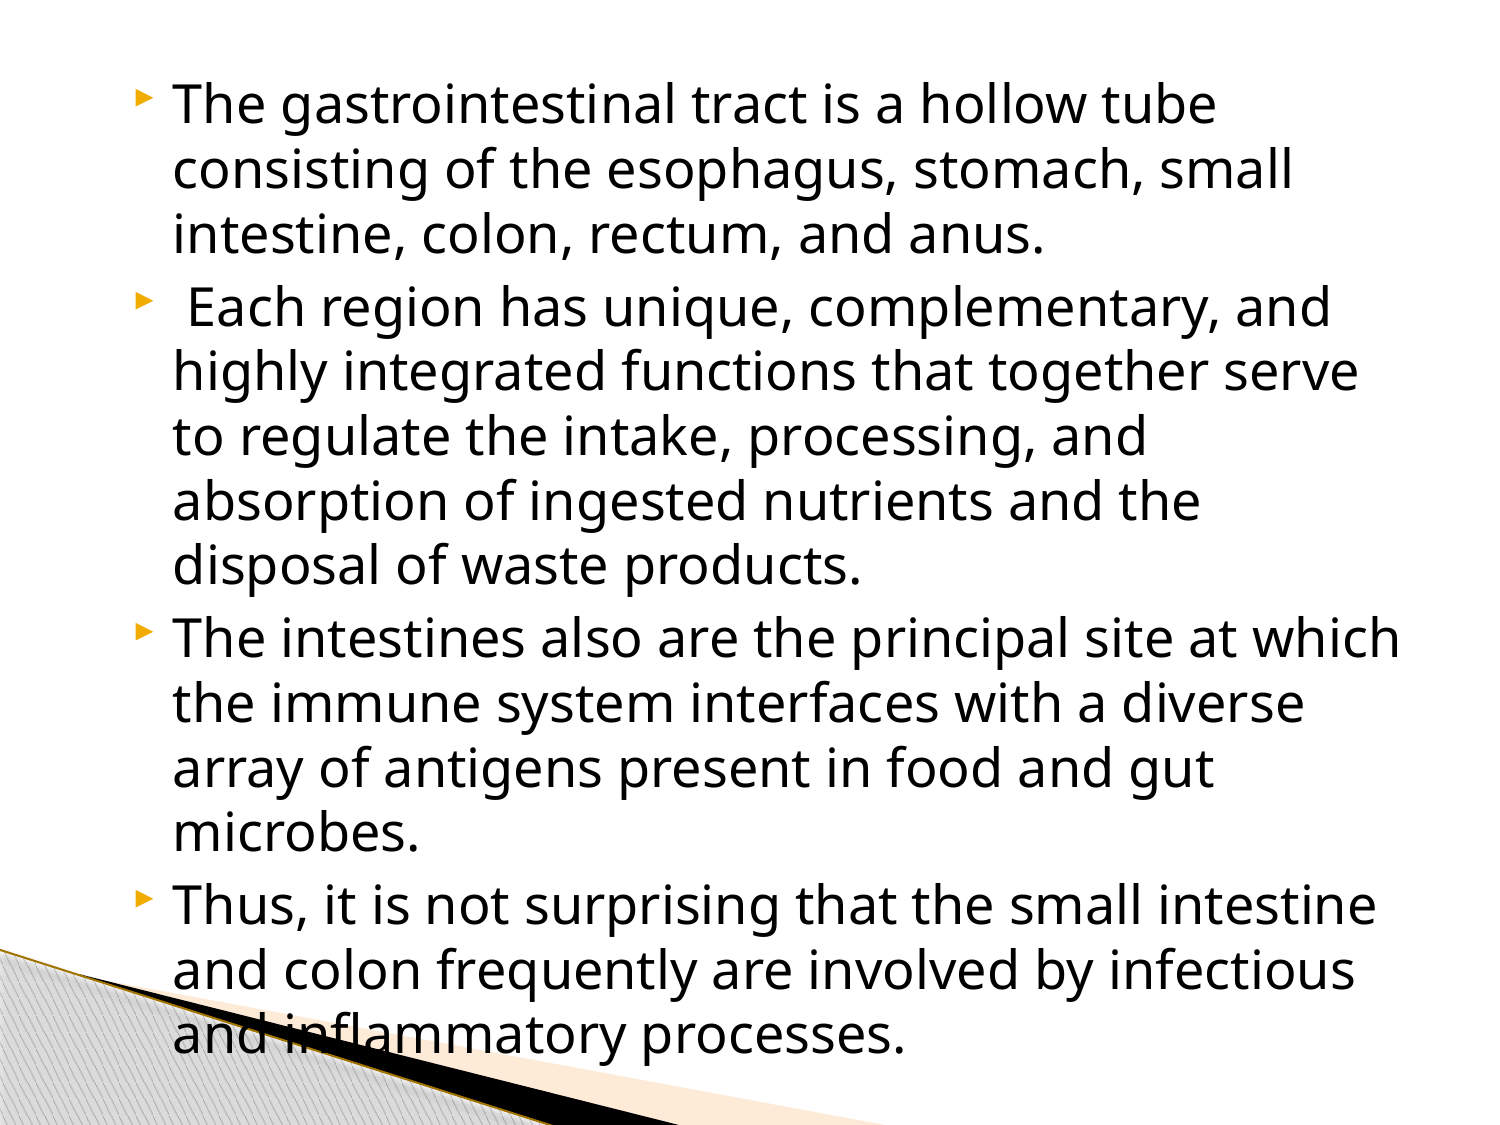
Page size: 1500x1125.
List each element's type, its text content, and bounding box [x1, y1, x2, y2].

list The gastrointestinal tract is a hollow tube consisting of the esophagus, stomach, small intestine, colon, rectum, and anus. Each region has unique, complementary, and highly integrated functions that together serve to regulate the intake, processing, and absorption of ingested nutrients and the disposal of waste products. The intestines also are the principal site at which the immune system interfaces with a diverse array of antigens present in food and gut microbes. Thus, it is not surprising that the small intestine and colon frequently are involved by infectious and inflammatory processes. [100, 62, 1438, 1075]
